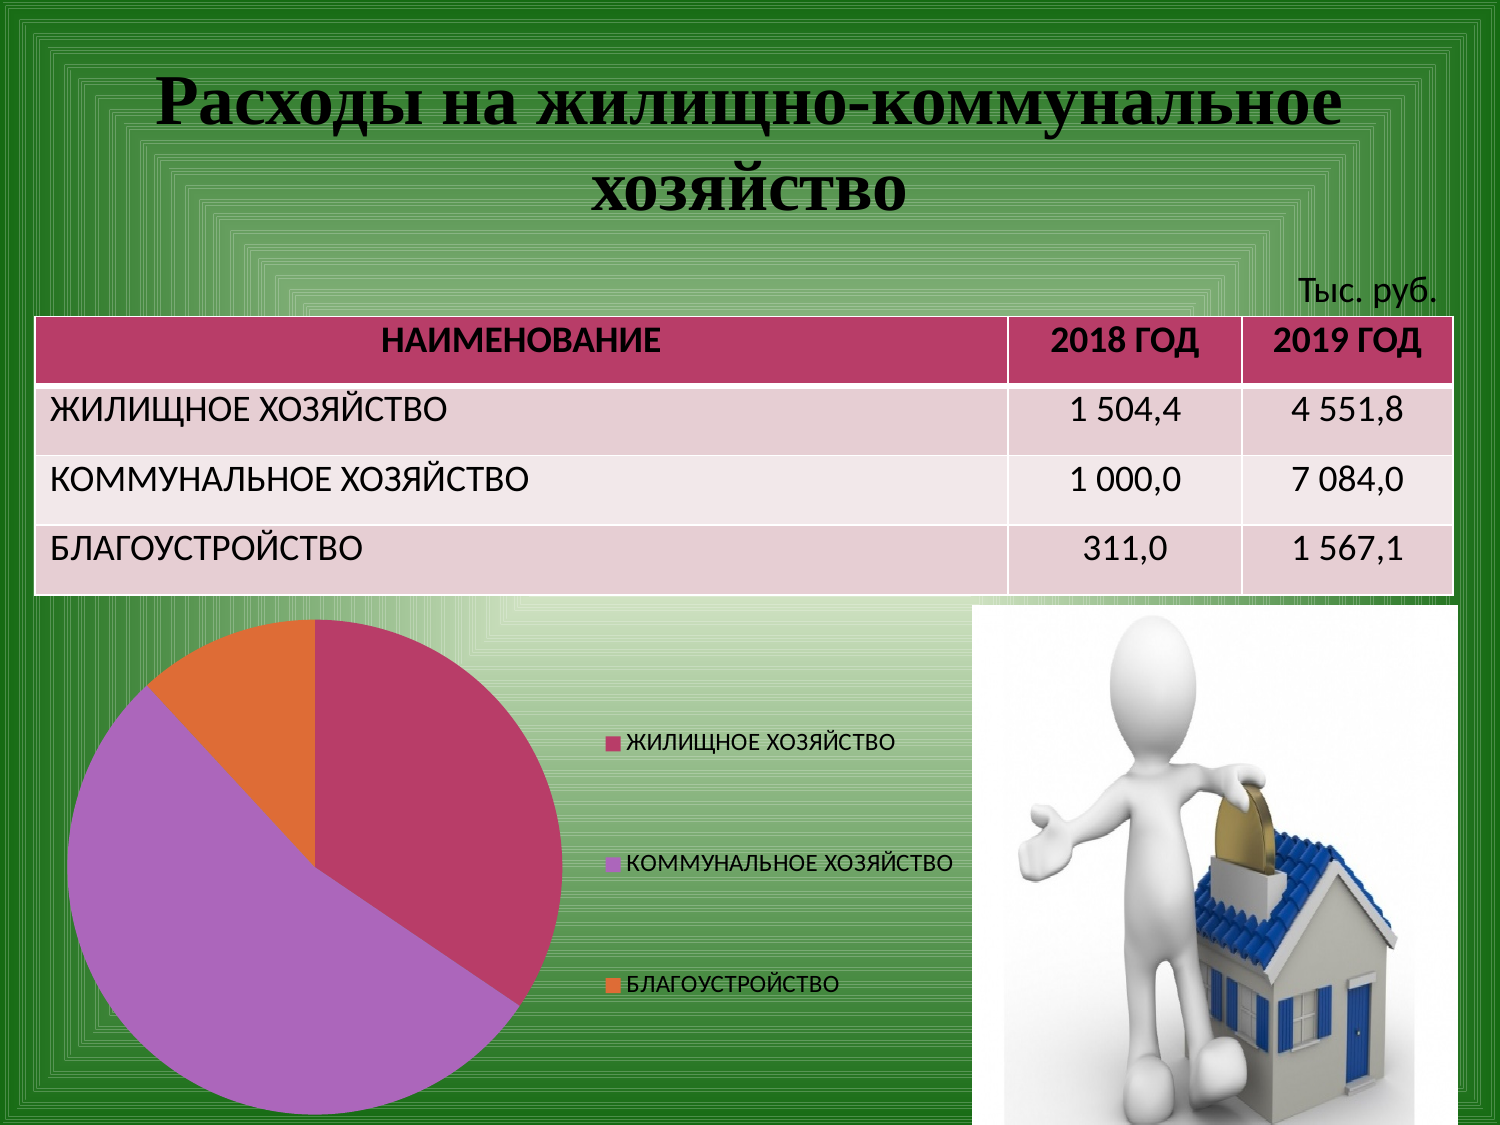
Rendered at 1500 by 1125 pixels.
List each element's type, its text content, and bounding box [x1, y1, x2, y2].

table_cell 311,0 [1009, 526, 1241, 594]
table_header НАИМЕНОВАНИЕ [36, 317, 1007, 383]
table_header 2019 ГОД [1243, 317, 1452, 383]
table_cell 1 000,0 [1009, 456, 1241, 524]
table_header 2018 ГОД [1009, 317, 1241, 383]
picture [972, 605, 1458, 1125]
table_cell ЖИЛИЩНОЕ ХОЗЯЙСТВО [36, 389, 1007, 455]
chart [34, 609, 972, 1125]
table_cell 7 084,0 [1243, 456, 1452, 524]
table_cell 1 504,4 [1009, 389, 1241, 455]
table_cell 4 551,8 [1243, 389, 1452, 455]
text_box Тыс. руб. [1148, 257, 1454, 316]
table_cell БЛАГОУСТРОЙСТВО [36, 526, 1007, 594]
title Расходы на жилищно-коммунальное хозяйство [75, 45, 1425, 233]
table_cell 1 567,1 [1243, 526, 1452, 594]
table_cell КОММУНАЛЬНОЕ ХОЗЯЙСТВО [36, 456, 1007, 524]
